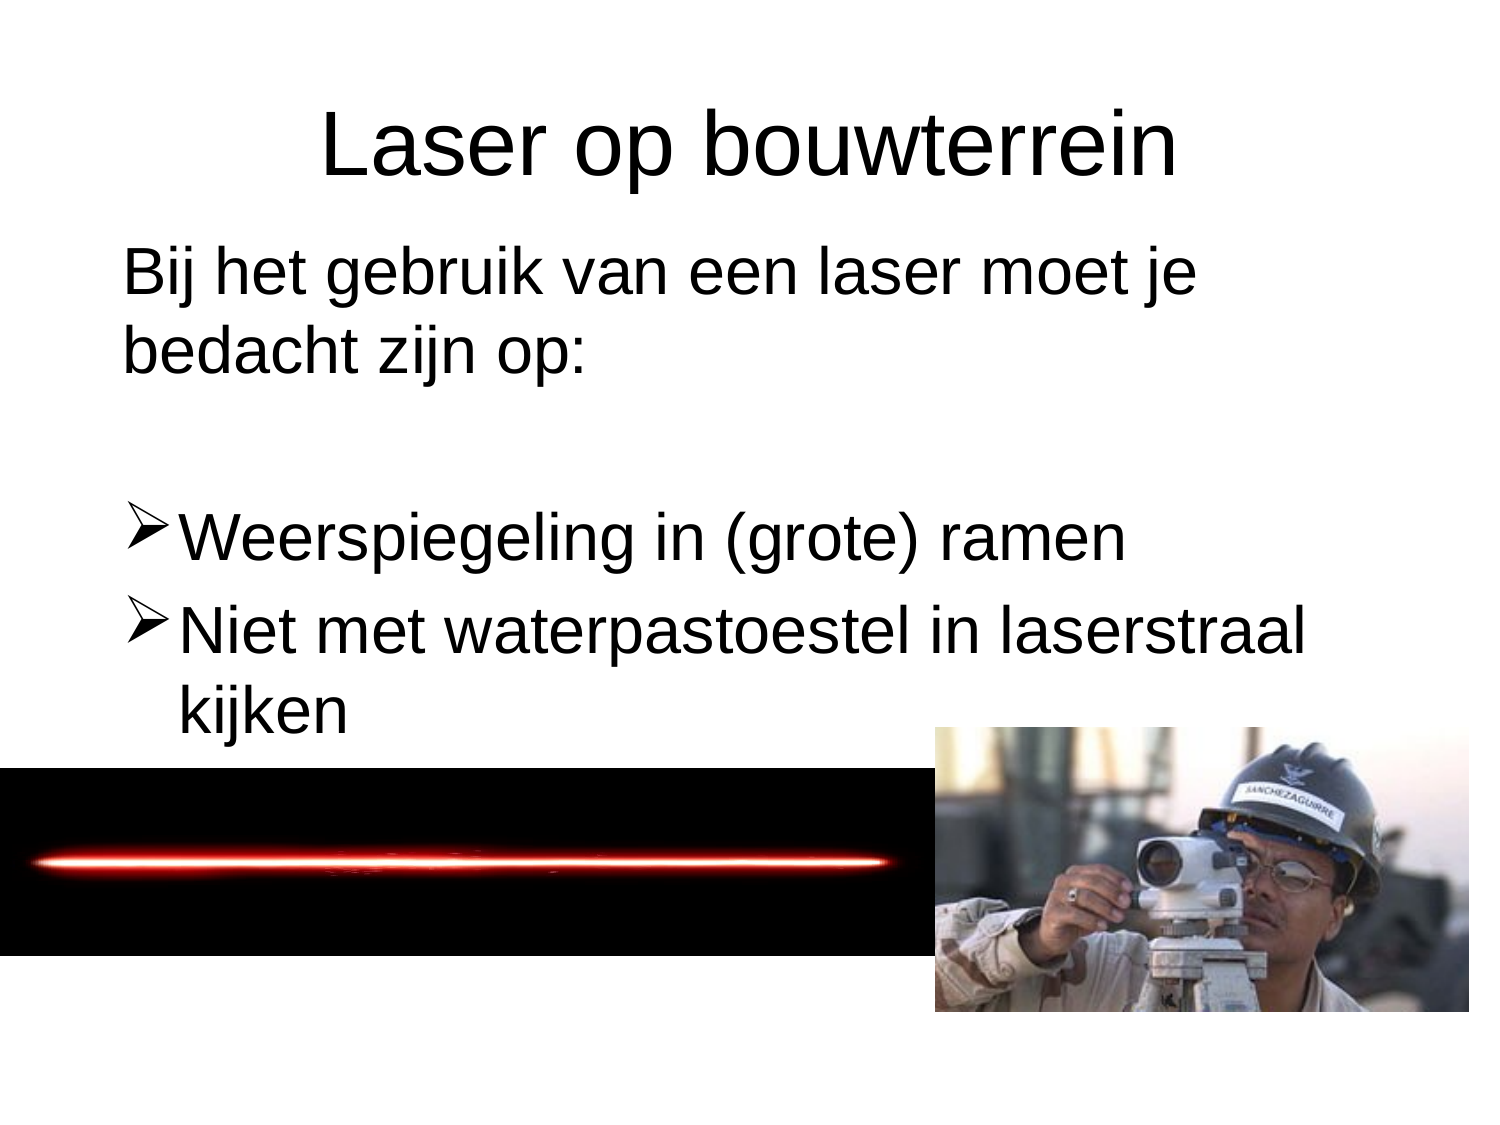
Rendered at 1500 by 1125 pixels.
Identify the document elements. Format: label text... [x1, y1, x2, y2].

picture [0, 727, 1469, 1012]
title Laser op bouwterrein [75, 45, 1425, 233]
list Bij het gebruik van een laser moet je bedacht zijn op: Weerspiegeling in (grote) ramen Niet met waterpastoestel in laserstraal kijken [107, 219, 1416, 766]
